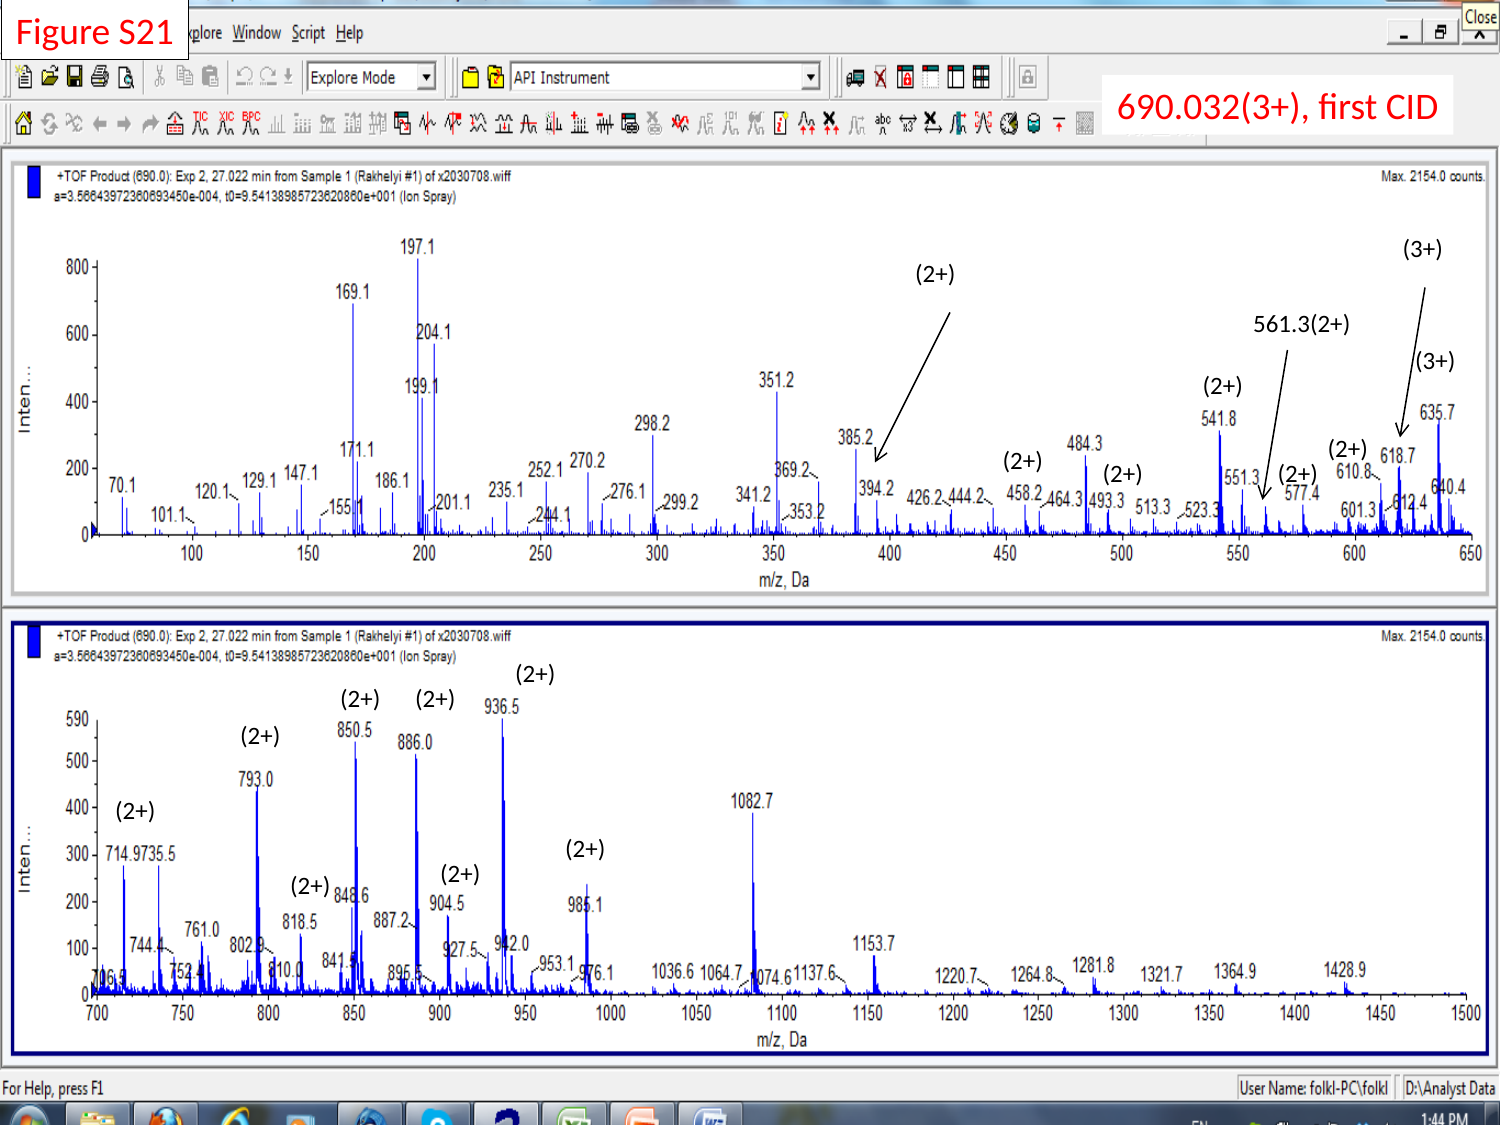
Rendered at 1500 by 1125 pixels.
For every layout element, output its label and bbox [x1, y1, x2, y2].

picture [431, 1118, 445, 1125]
picture [0, 0, 1500, 1125]
text_box [874, 312, 951, 463]
text_box [1399, 287, 1426, 438]
text_box [1262, 349, 1288, 501]
